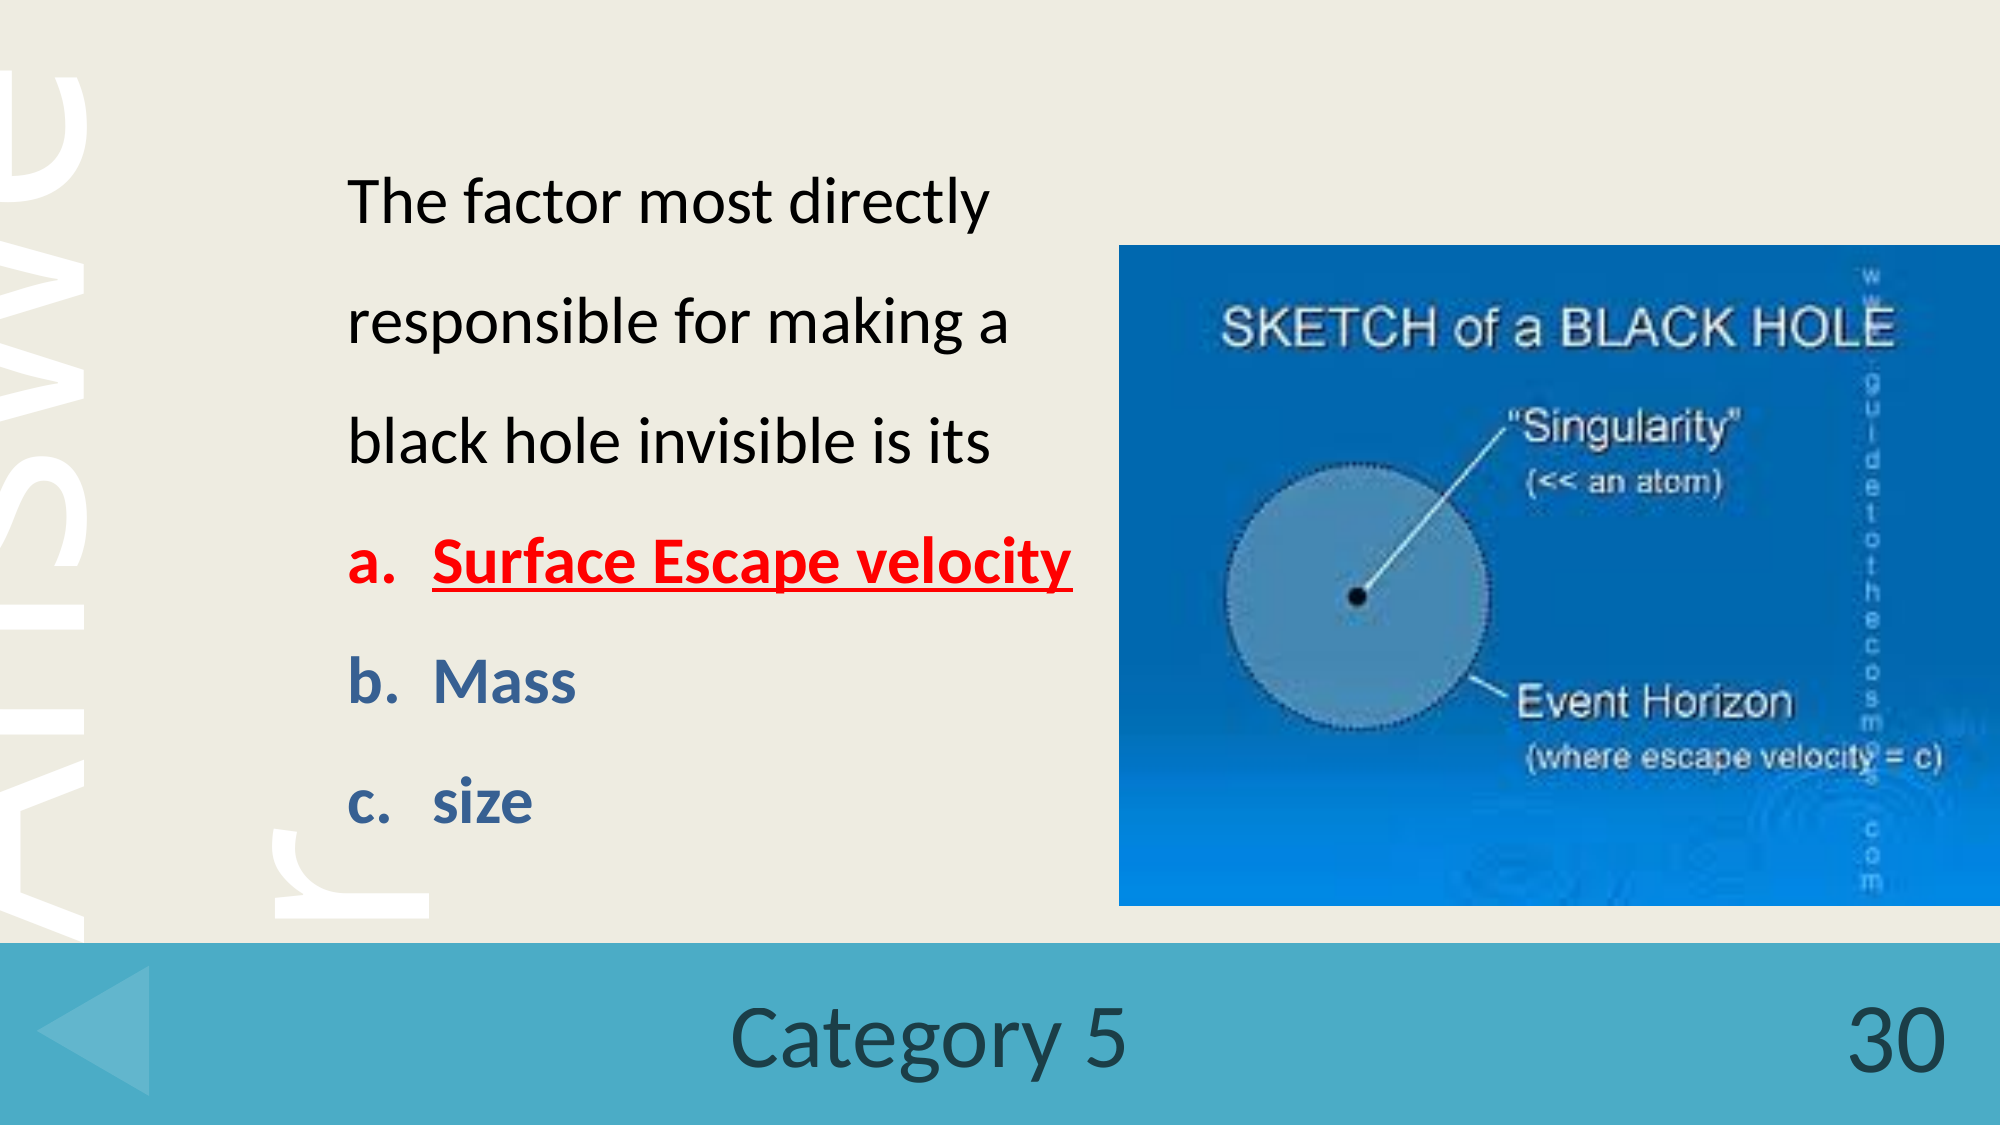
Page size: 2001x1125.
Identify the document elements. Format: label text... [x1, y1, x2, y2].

list The factor most directly responsible for making a black hole invisible is its Surface Escape velocity Mass size [332, 46, 1147, 908]
title Category 5 [30, 937, 1831, 1125]
picture [1118, 245, 2000, 906]
list 30 [1831, 967, 1963, 1097]
